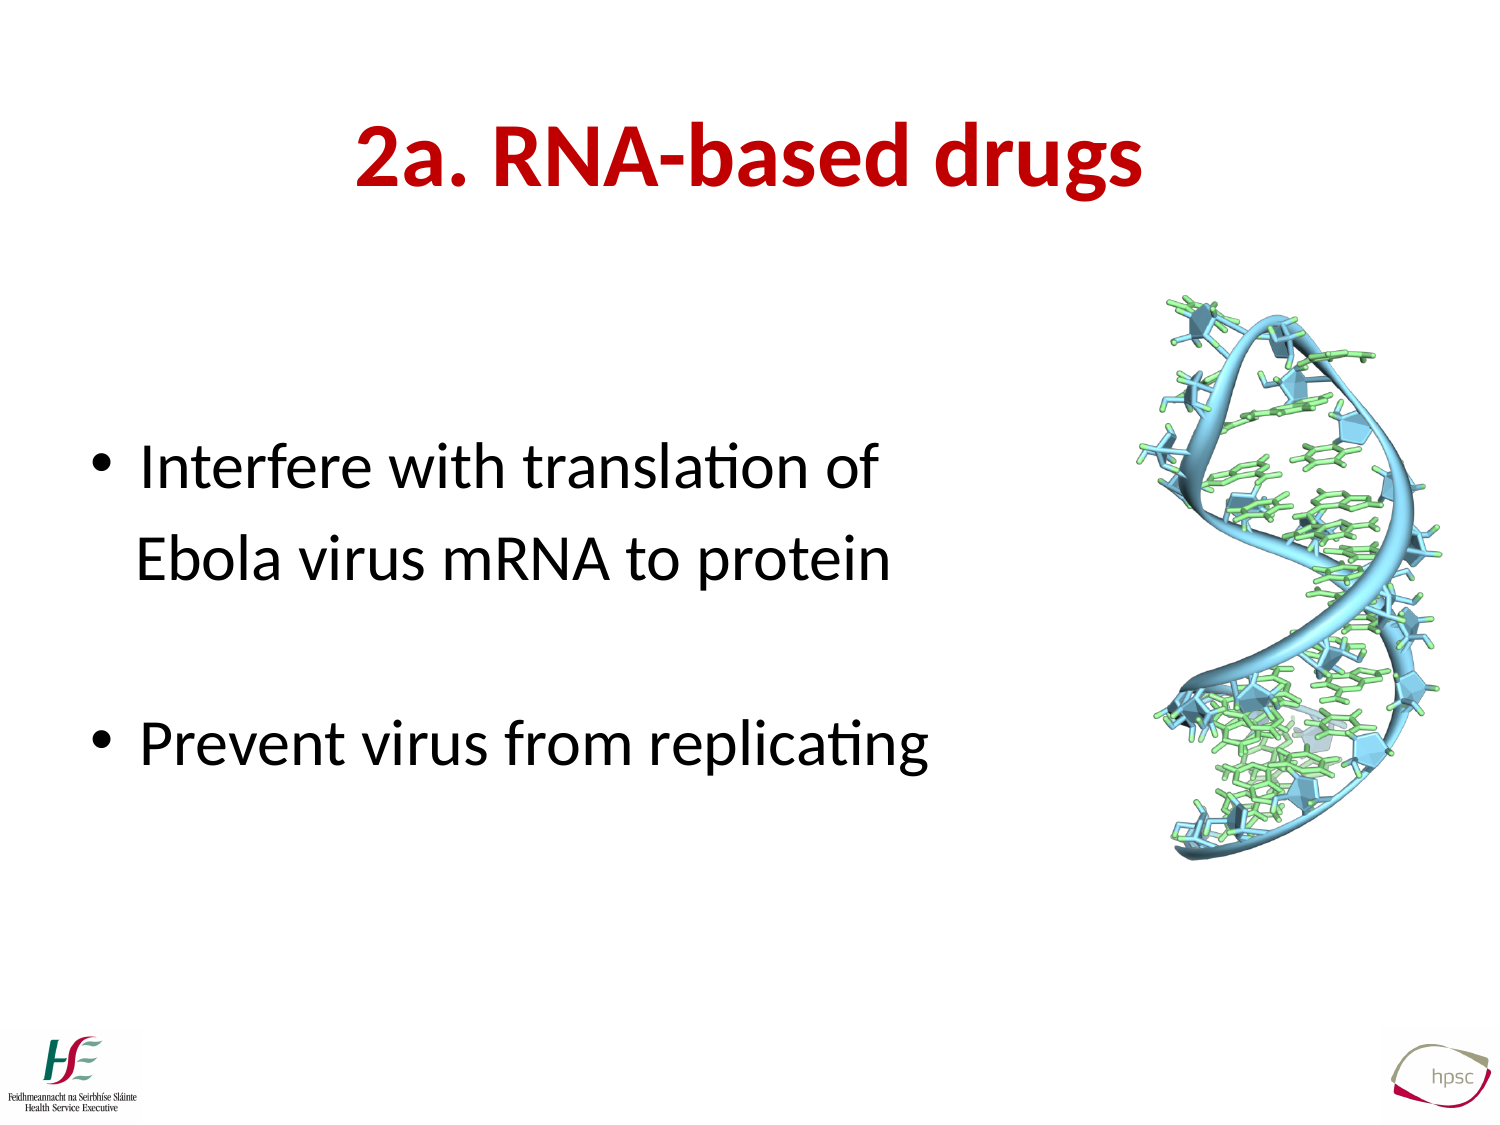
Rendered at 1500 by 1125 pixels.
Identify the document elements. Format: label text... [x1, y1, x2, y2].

picture [1381, 1026, 1500, 1125]
picture [1115, 278, 1467, 885]
title 2a. RNA-based drugs [75, 45, 1425, 219]
picture [0, 1029, 142, 1125]
list Interfere with translation of Ebola virus mRNA to protein Prevent virus from replicating [75, 219, 1425, 1005]
